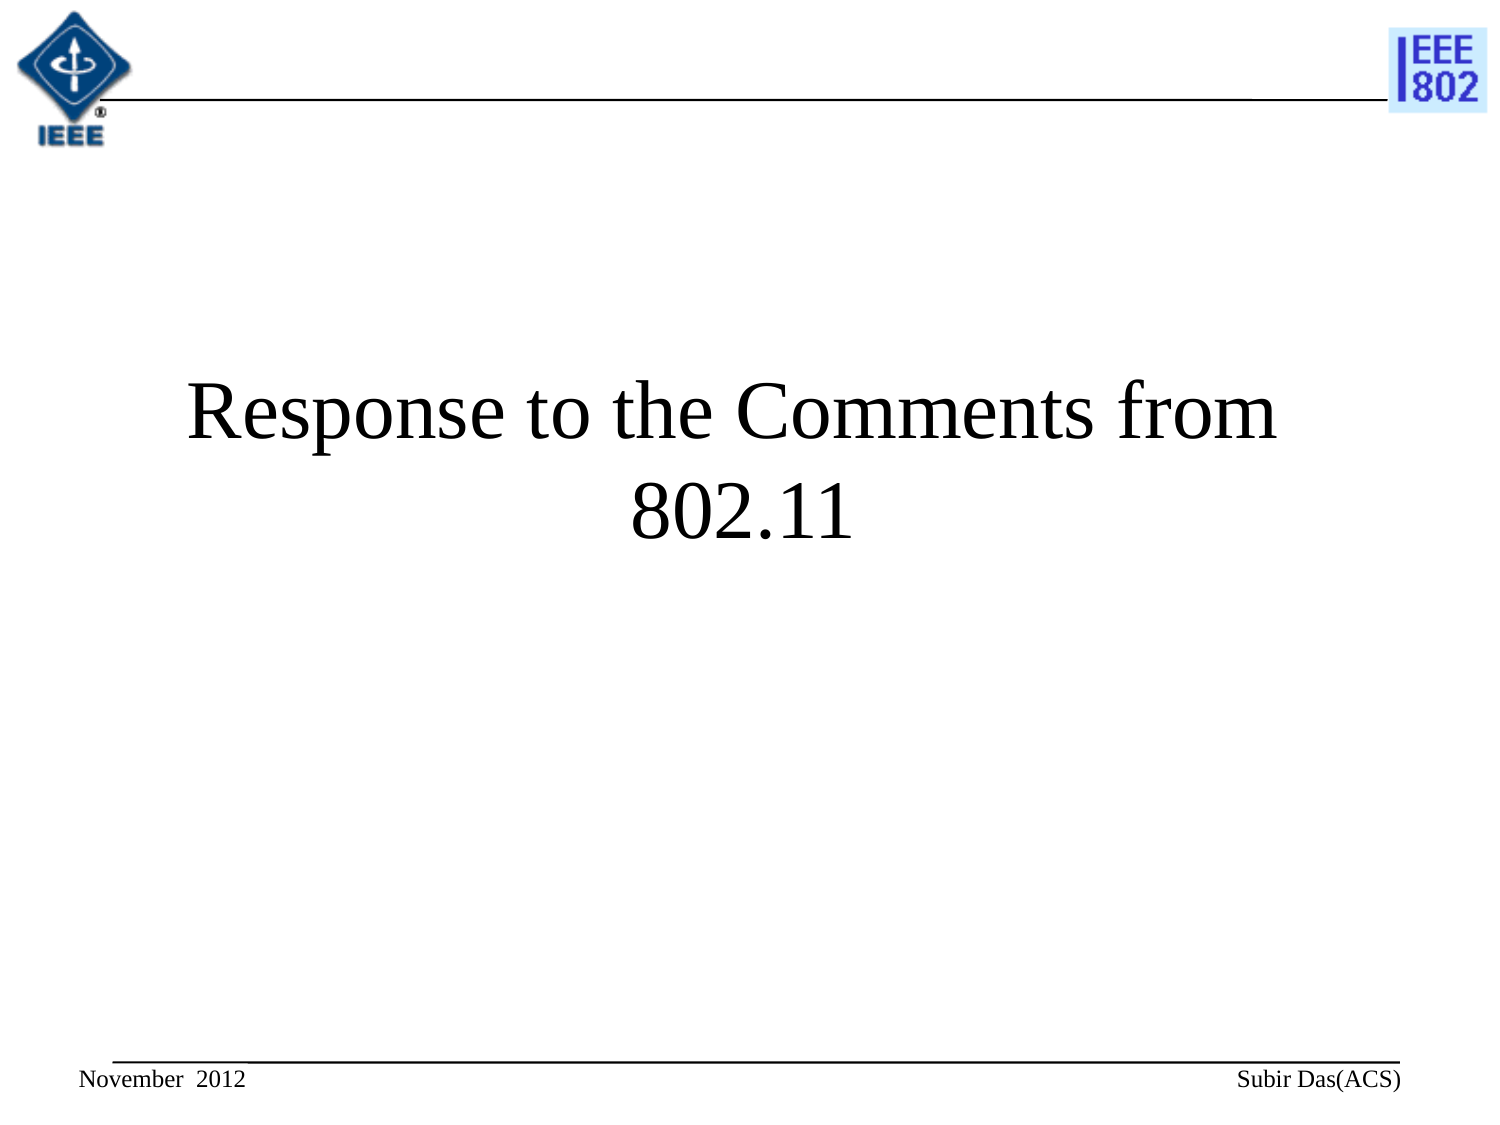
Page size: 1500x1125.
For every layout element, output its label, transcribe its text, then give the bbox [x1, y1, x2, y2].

picture [1374, 9, 1499, 138]
picture [12, 9, 137, 150]
text_box November 2012 [78, 1062, 247, 1093]
footer Subir Das(ACS) [1235, 1061, 1402, 1093]
title Response to the Comments from 802.11 [99, 174, 1388, 751]
